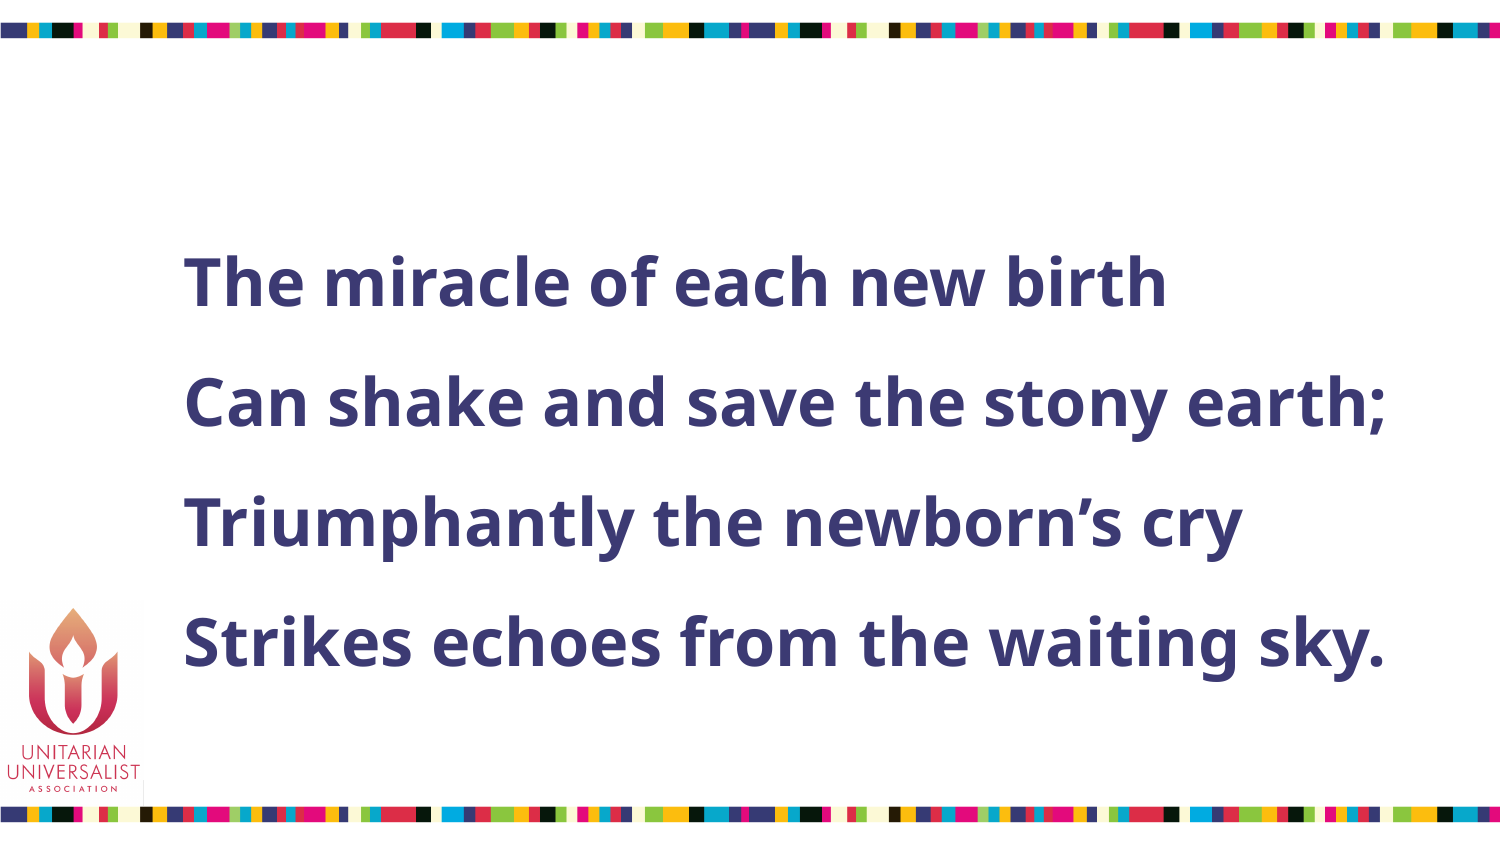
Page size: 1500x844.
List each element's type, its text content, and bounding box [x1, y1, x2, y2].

picture [0, 22, 1500, 40]
picture [0, 600, 1500, 824]
text_box The miracle of each new birth Can shake and save the stony earth; Triumphantly the newborn’s cry Strikes echoes from the waiting sky. [168, 184, 1421, 695]
